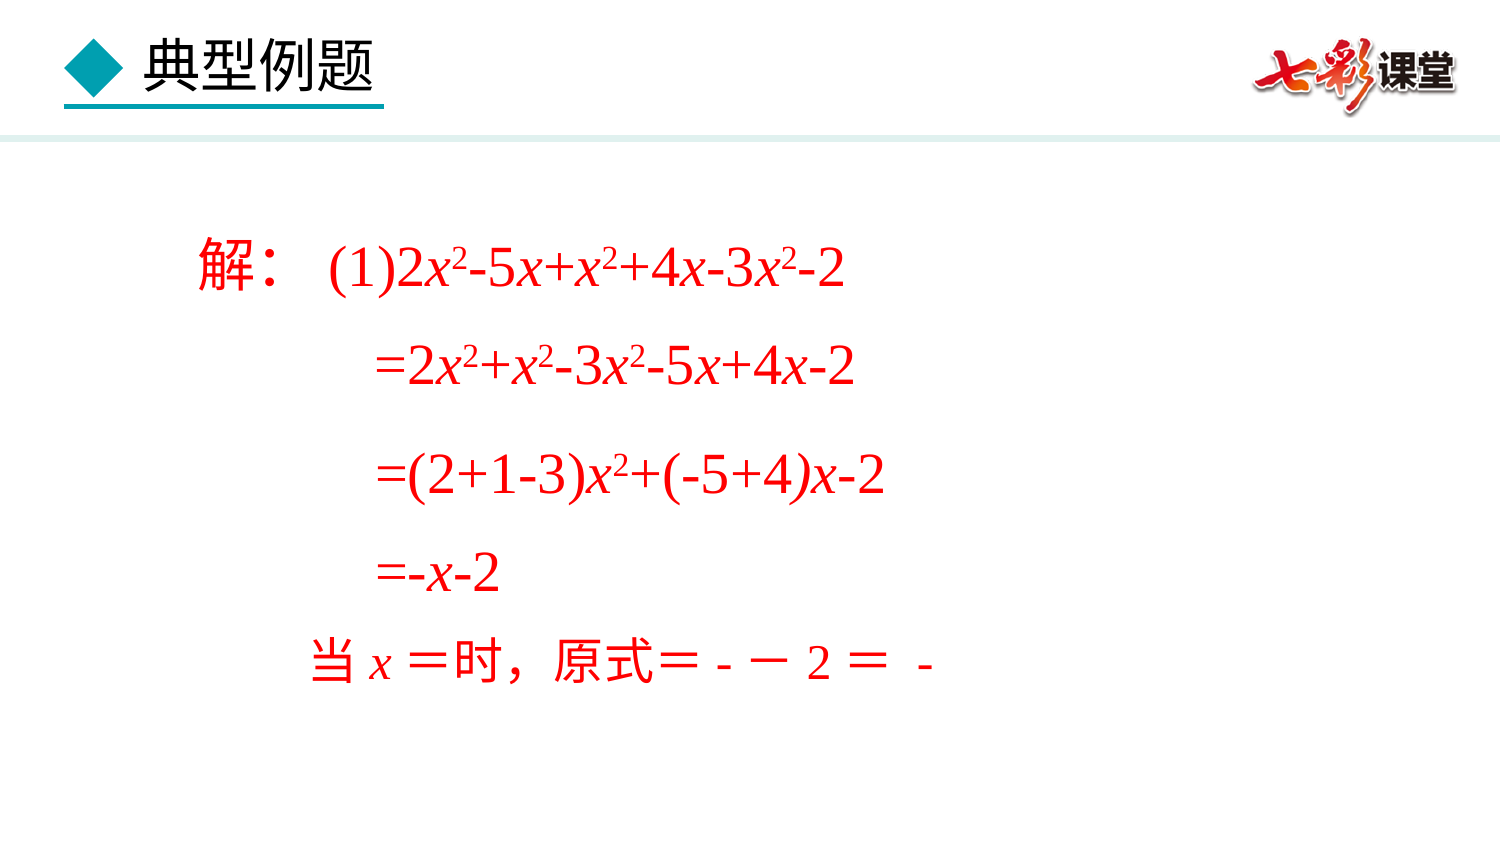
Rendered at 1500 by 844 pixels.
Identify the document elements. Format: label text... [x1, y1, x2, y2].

text_box =(2+1-3)x2+(-5+4)x-2 [360, 428, 1051, 513]
text_box =2x2+x2-3x2-5x+4x-2 [359, 318, 988, 404]
text_box =-x-2 [360, 525, 895, 611]
text_box 解：(1)2x2-5x+x2+4x-3x2-2 [183, 221, 1009, 306]
picture [1249, 32, 1461, 118]
